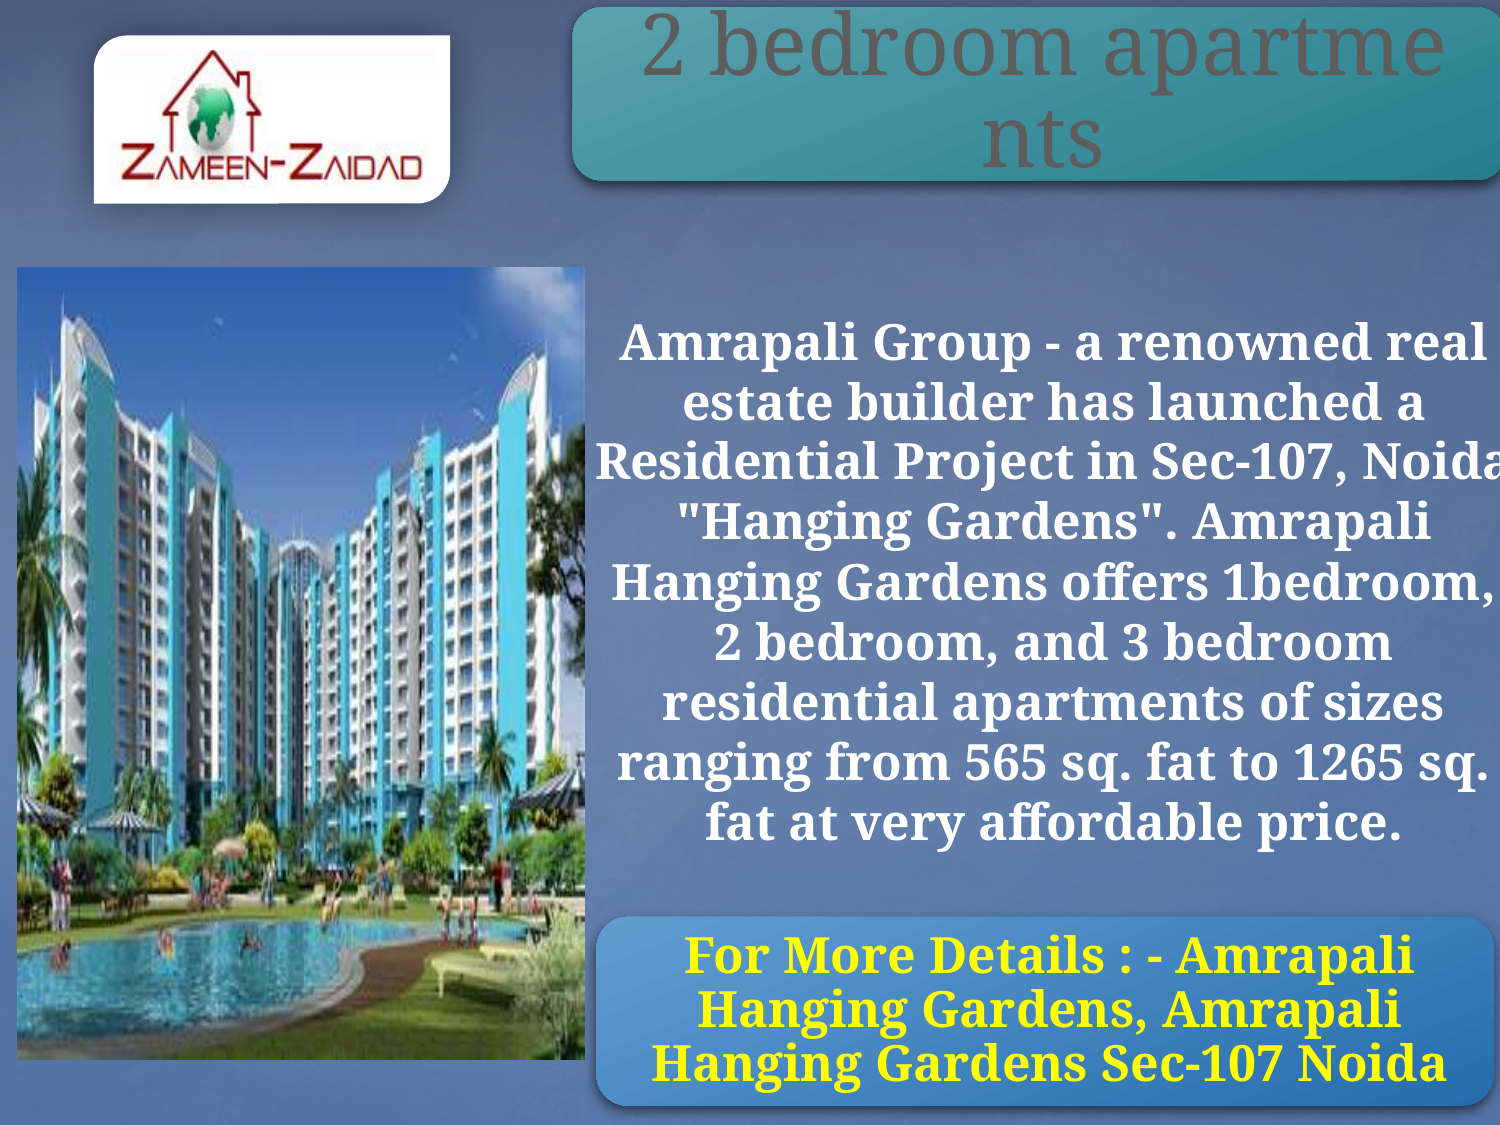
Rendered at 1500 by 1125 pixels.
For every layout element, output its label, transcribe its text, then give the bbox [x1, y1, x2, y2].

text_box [572, 6, 1500, 197]
picture [17, 266, 586, 1060]
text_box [595, 916, 1495, 1107]
text_box Amrapali Group - a renowned real estate builder has launched a Residential Project in Sec-107, Noida "Hanging Gardens". Amrapali Hanging Gardens offers 1bedroom, 2 bedroom, and 3 bedroom residential apartments of sizes ranging from 565 sq. fat to 1265 sq. fat at very affordable price. [596, 302, 1500, 917]
picture [100, 42, 444, 197]
